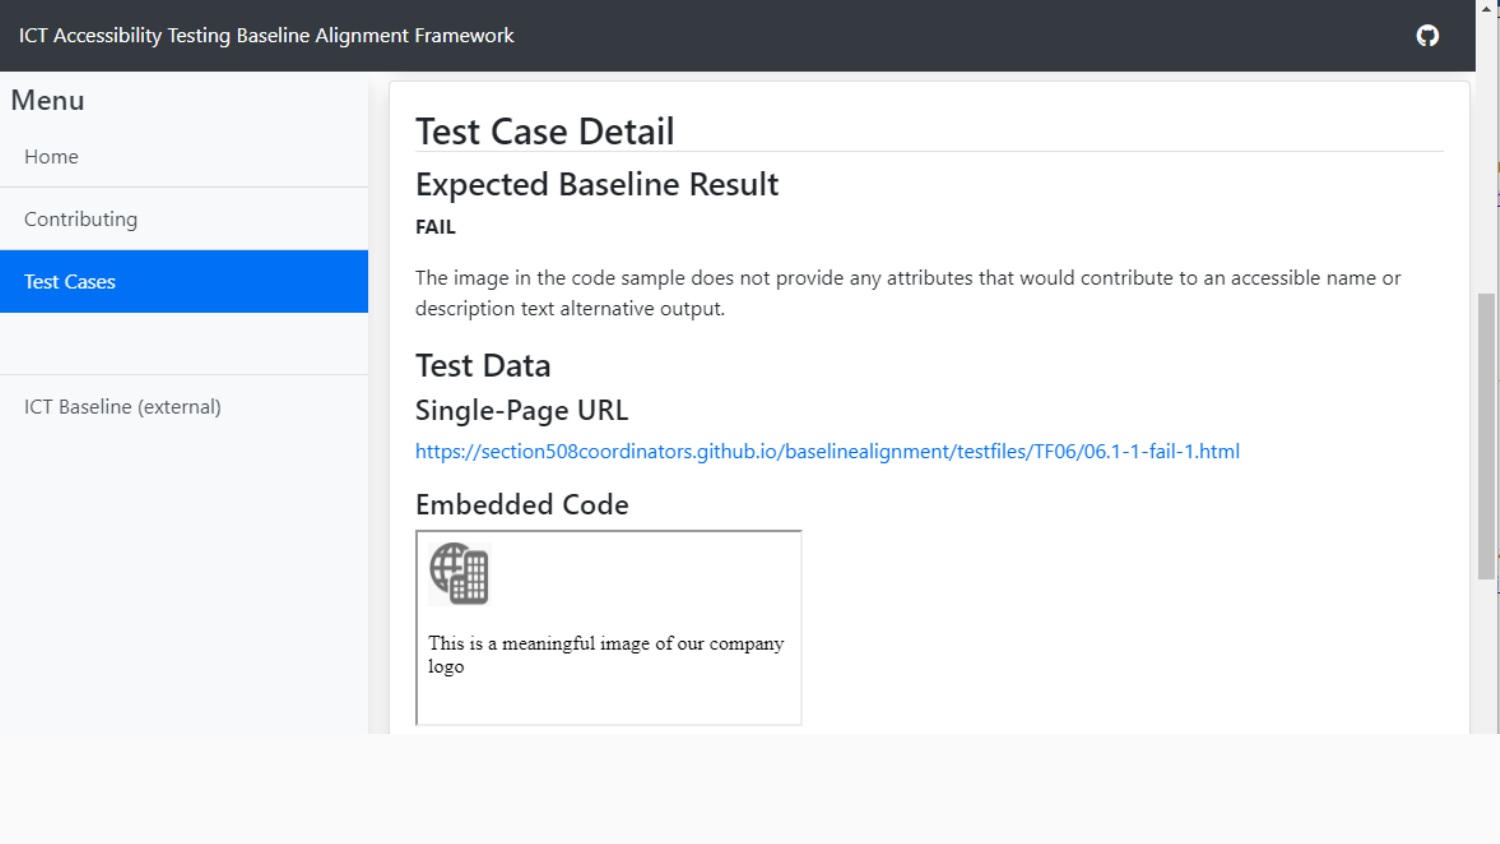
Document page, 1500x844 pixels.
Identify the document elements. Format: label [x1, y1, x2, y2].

picture [0, 0, 1500, 735]
